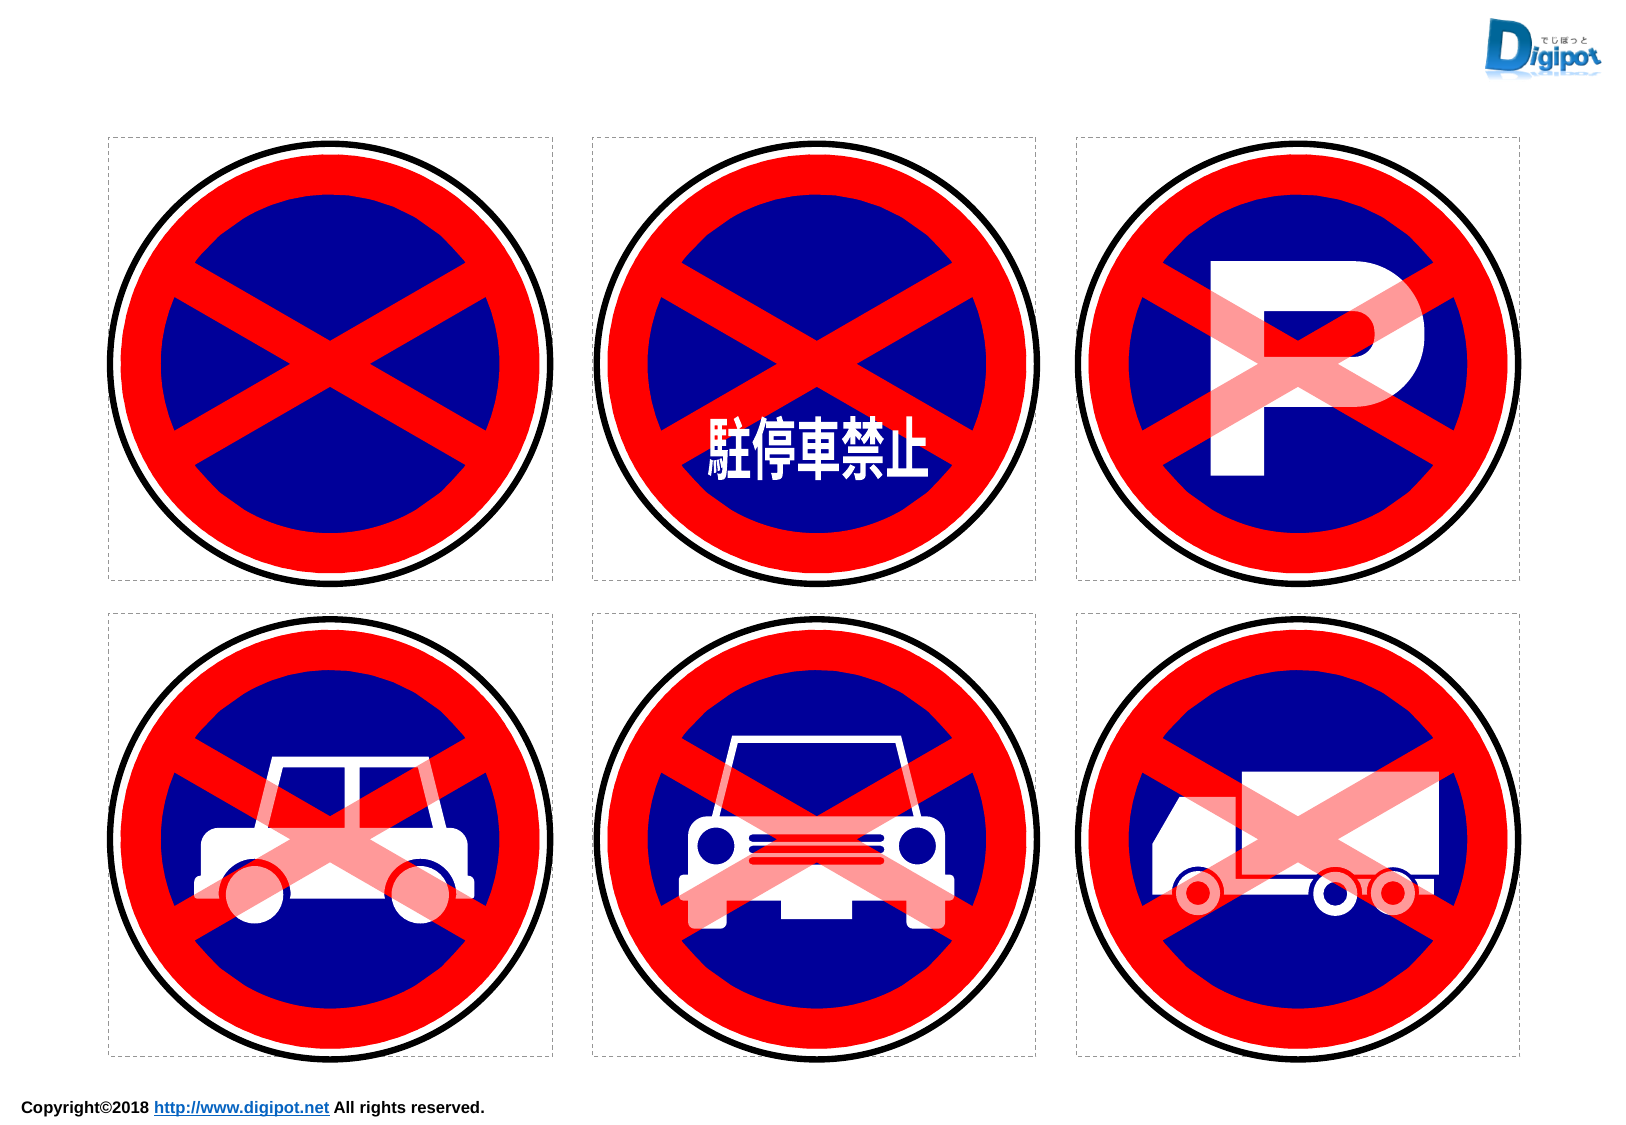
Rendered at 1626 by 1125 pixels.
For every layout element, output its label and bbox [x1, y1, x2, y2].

text_box [1074, 140, 1522, 588]
text_box [106, 616, 554, 1063]
text_box [593, 140, 1041, 588]
text_box [1074, 616, 1522, 1063]
picture [1485, 18, 1602, 82]
text_box [106, 140, 554, 588]
text_box [593, 616, 1041, 1063]
